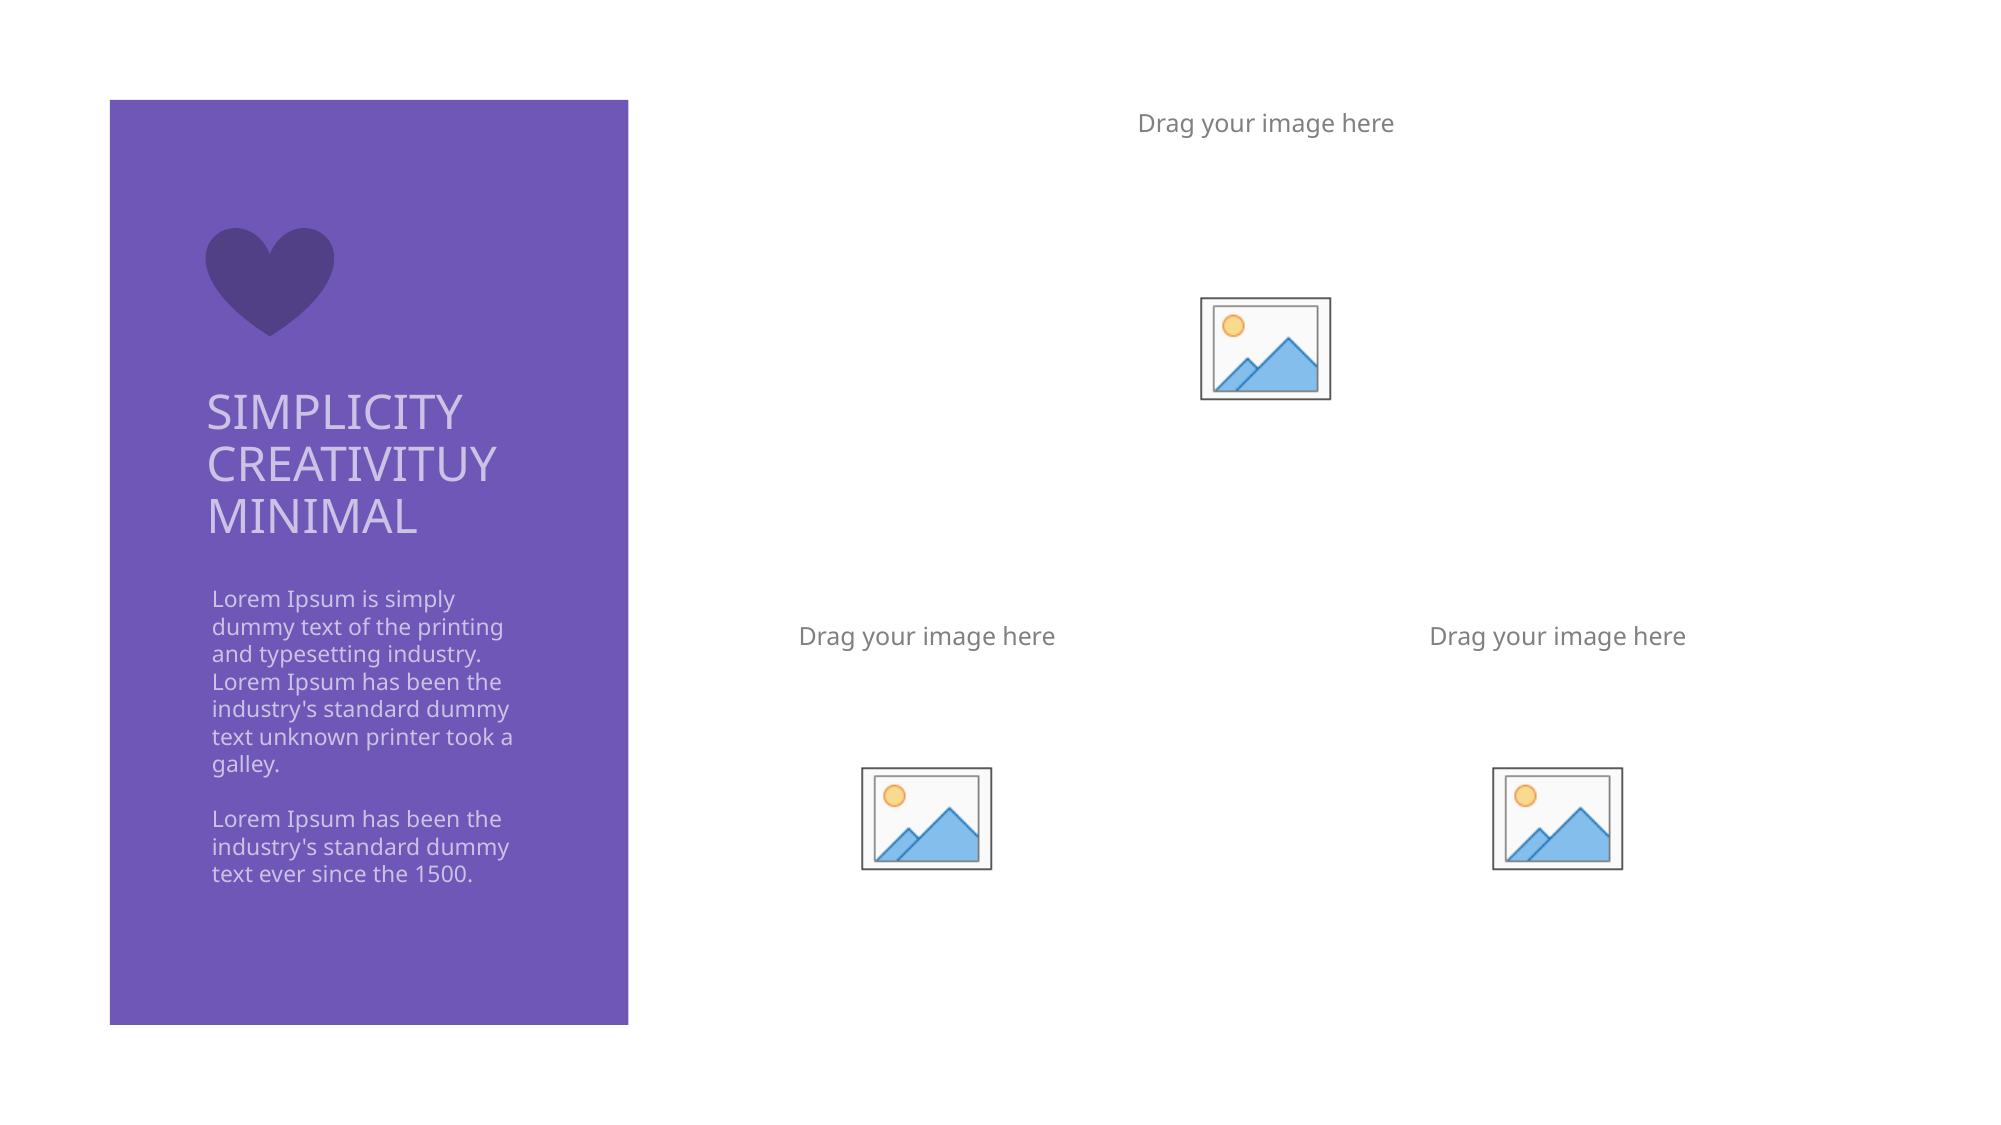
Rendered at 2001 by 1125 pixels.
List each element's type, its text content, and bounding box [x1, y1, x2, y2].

text_box [204, 227, 336, 338]
text_box SIMPLICITY CREATIVITUY MINIMAL [191, 379, 547, 551]
picture [642, 613, 1212, 1025]
picture [1226, 613, 1891, 1025]
text_box Lorem Ipsum is simply dummy text of the printing and typesetting industry. Lorem Ipsum has been the industry's standard dummy text unknown printer took a galley. Lorem Ipsum has been the industry's standard dummy text ever since the 1500. [197, 577, 547, 895]
picture [642, 99, 1891, 598]
text_box [109, 99, 629, 1026]
